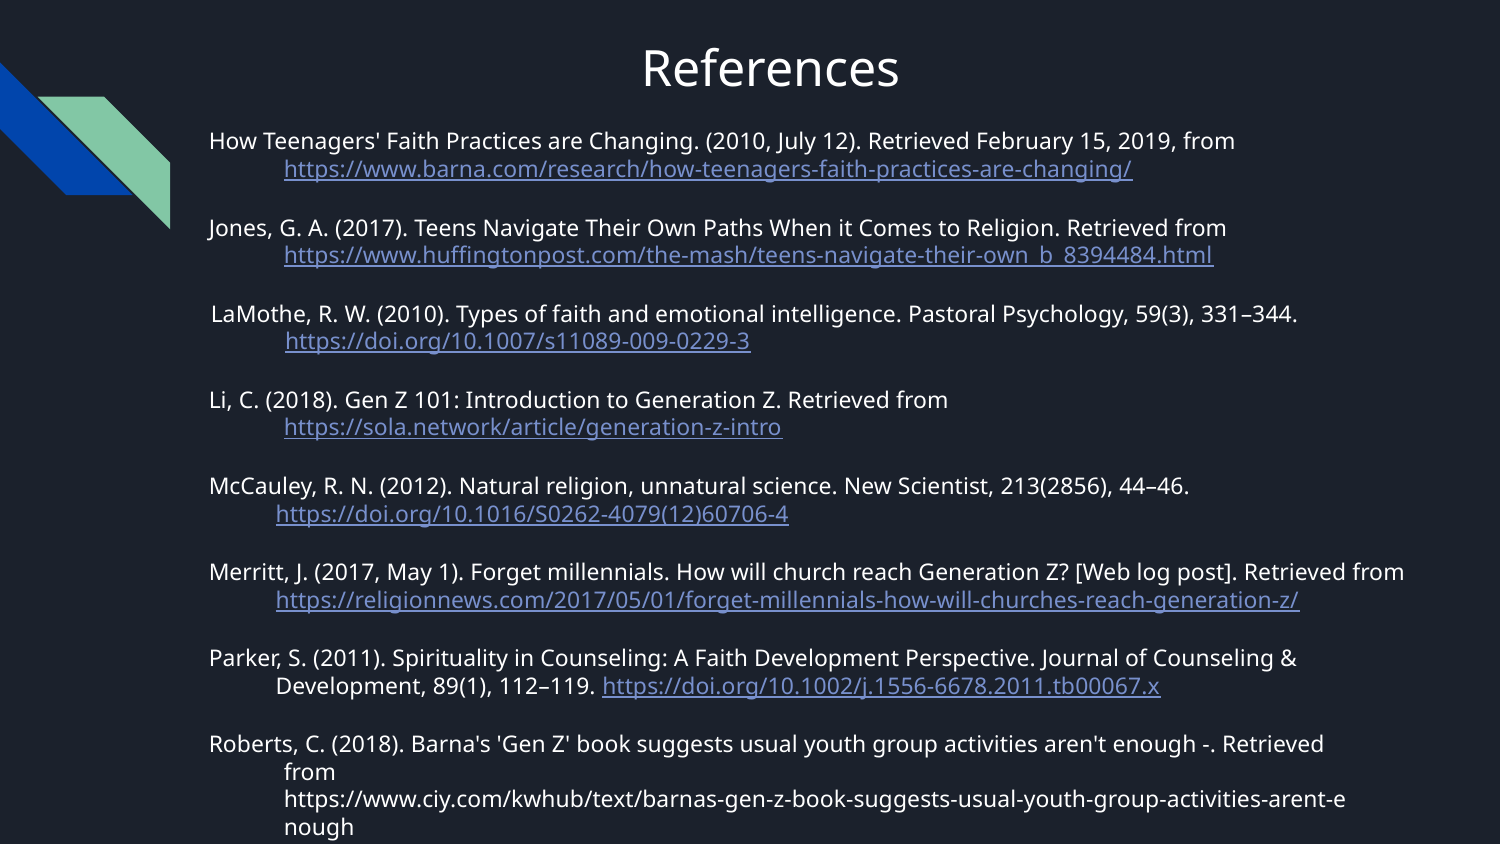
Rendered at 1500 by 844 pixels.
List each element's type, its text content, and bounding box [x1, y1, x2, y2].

title References [193, 21, 1349, 111]
list How Teenagers' Faith Practices are Changing. (2010, July 12). Retrieved February 15, 2019, from https://www.barna.com/research/how-teenagers-faith-practices-are-changing/ Jones, G. A. (2017). Teens Navigate Their Own Paths When it Comes to Religion. Retrieved from https://www.huffingtonpost.com/the-mash/teens-navigate-their-own_b_8394484.html LaMothe, R. W. (2010). Types of faith and emotional intelligence. Pastoral Psychology, 59(3), 331–344. https://doi.org/10.1007/s11089-009-0229-3 Li, C. (2018). Gen Z 101: Introduction to Generation Z. Retrieved from https://sola.network/article/generation-z-intro McCauley, R. N. (2012). Natural religion, unnatural science. New Scientist, 213(2856), 44–46. https://doi.org/10.1016/S0262-4079(12)60706-4 Merritt, J. (2017, May 1). Forget millennials. How will church reach Generation Z? [Web log post]. Retrieved from https://religionnews.com/2017/05/01/forget-millennials-how-will-churches-reach-generation-z/ Parker, S. (2011). Spirituality in Counseling: A Faith Development Perspective. Journal of Counseling & Development, 89(1), 112–119. https://doi.org/10.1002/j.1556-6678.2011.tb00067.x Roberts, C. (2018). Barna's 'Gen Z' book suggests usual youth group activities aren't enough -. Retrieved from https://www.ciy.com/kwhub/text/barnas-gen-z-book-suggests-usual-youth-group-activities-arent-e nough [193, 111, 1445, 590]
